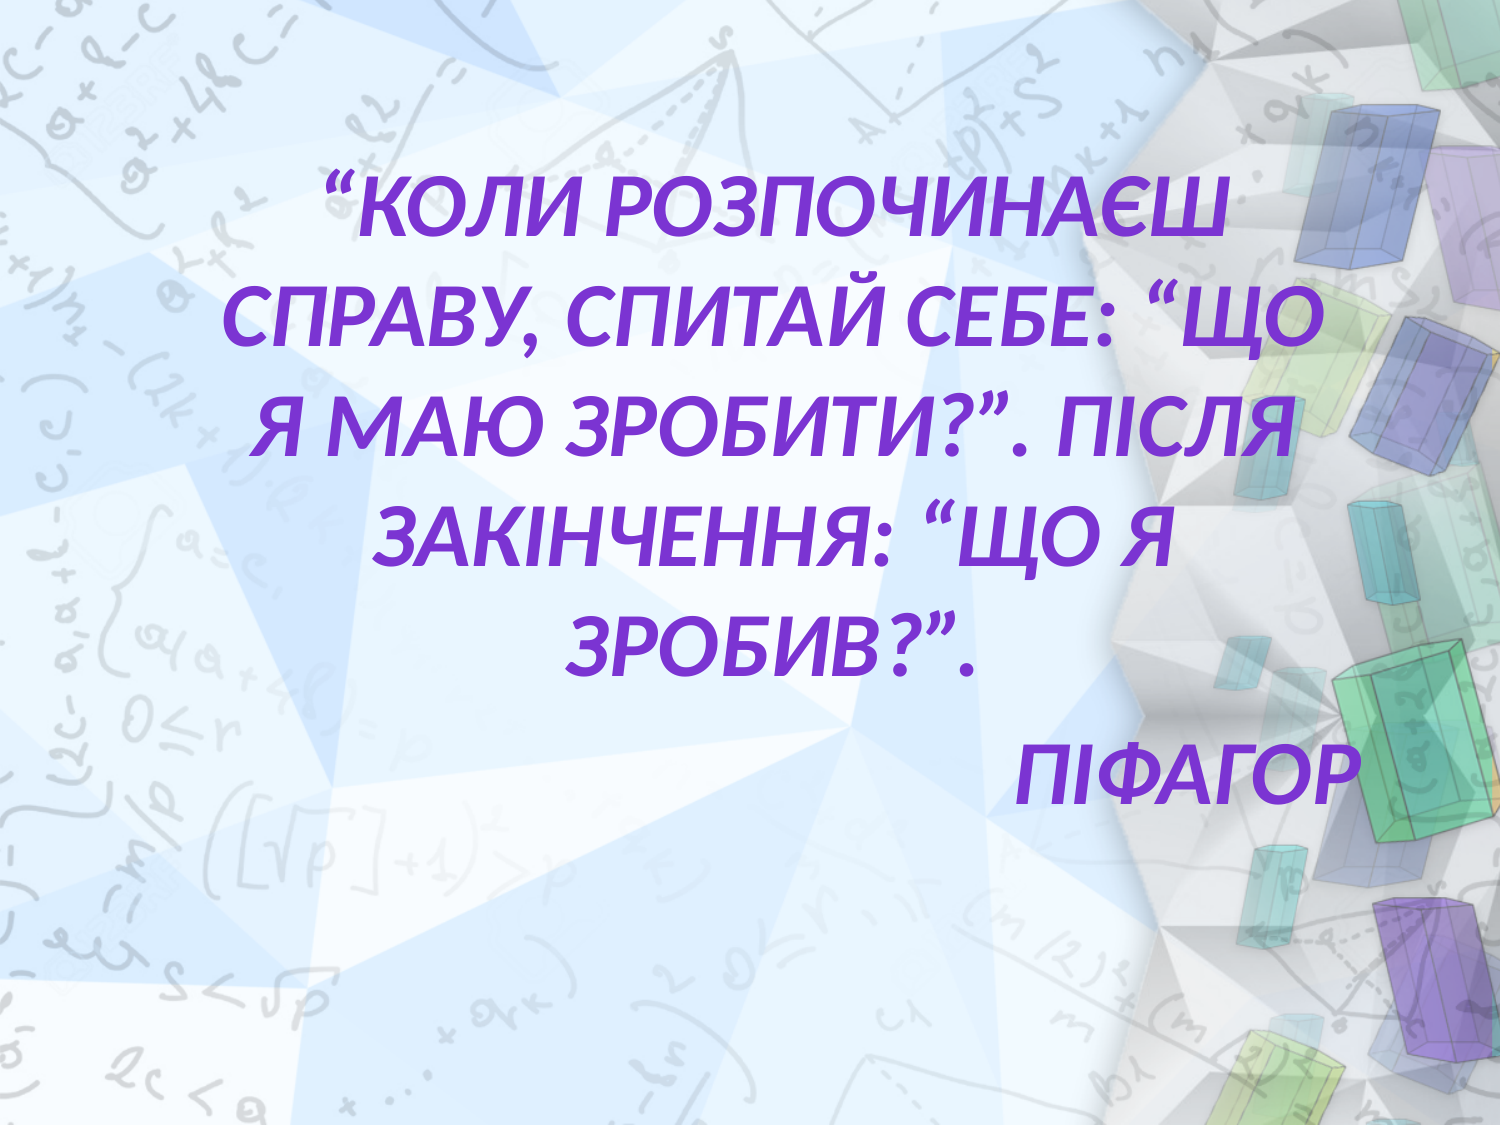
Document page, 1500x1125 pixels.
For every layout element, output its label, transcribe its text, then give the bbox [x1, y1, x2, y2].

picture [0, 0, 1500, 1125]
list “Коли розпочинаєш справу, спитай себе: “Що я маю зробити?”. Після закінчення: “Що я зробив?”. Піфагор [171, 137, 1376, 835]
